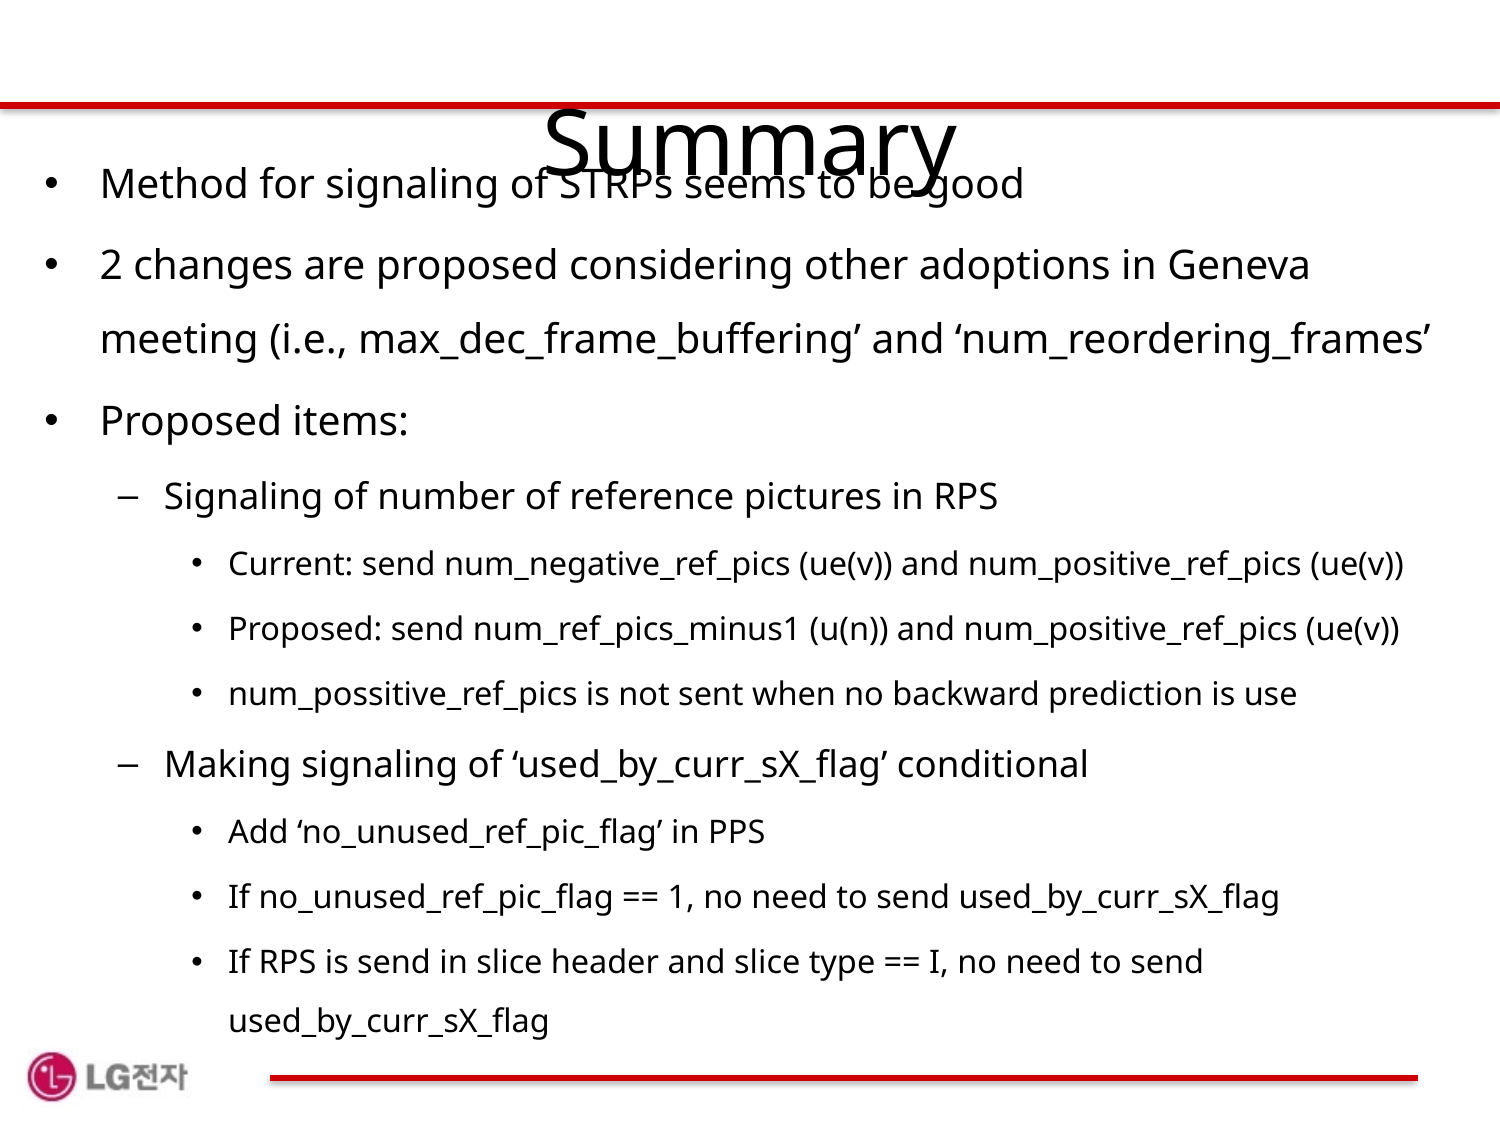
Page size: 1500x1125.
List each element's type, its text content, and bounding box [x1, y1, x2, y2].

list Method for signaling of STRPs seems to be good 2 changes are proposed considering other adoptions in Geneva meeting (i.e., max_dec_frame_buffering’ and ‘num_reordering_frames’ Proposed items: Signaling of number of reference pictures in RPS Current: send num_negative_ref_pics (ue(v)) and num_positive_ref_pics (ue(v)) Proposed: send num_ref_pics_minus1 (u(n)) and num_positive_ref_pics (ue(v)) num_possitive_ref_pics is not sent when no backward prediction is use Making signaling of ‘used_by_curr_sX_flag’ conditional Add ‘no_unused_ref_pic_flag’ in PPS If no_unused_ref_pic_flag == 1, no need to send used_by_curr_sX_flag If RPS is send in slice header and slice type == I, no need to send used_by_curr_sX_flag [29, 125, 1471, 1059]
picture [0, 1037, 249, 1125]
title Summary [74, 44, 1426, 125]
